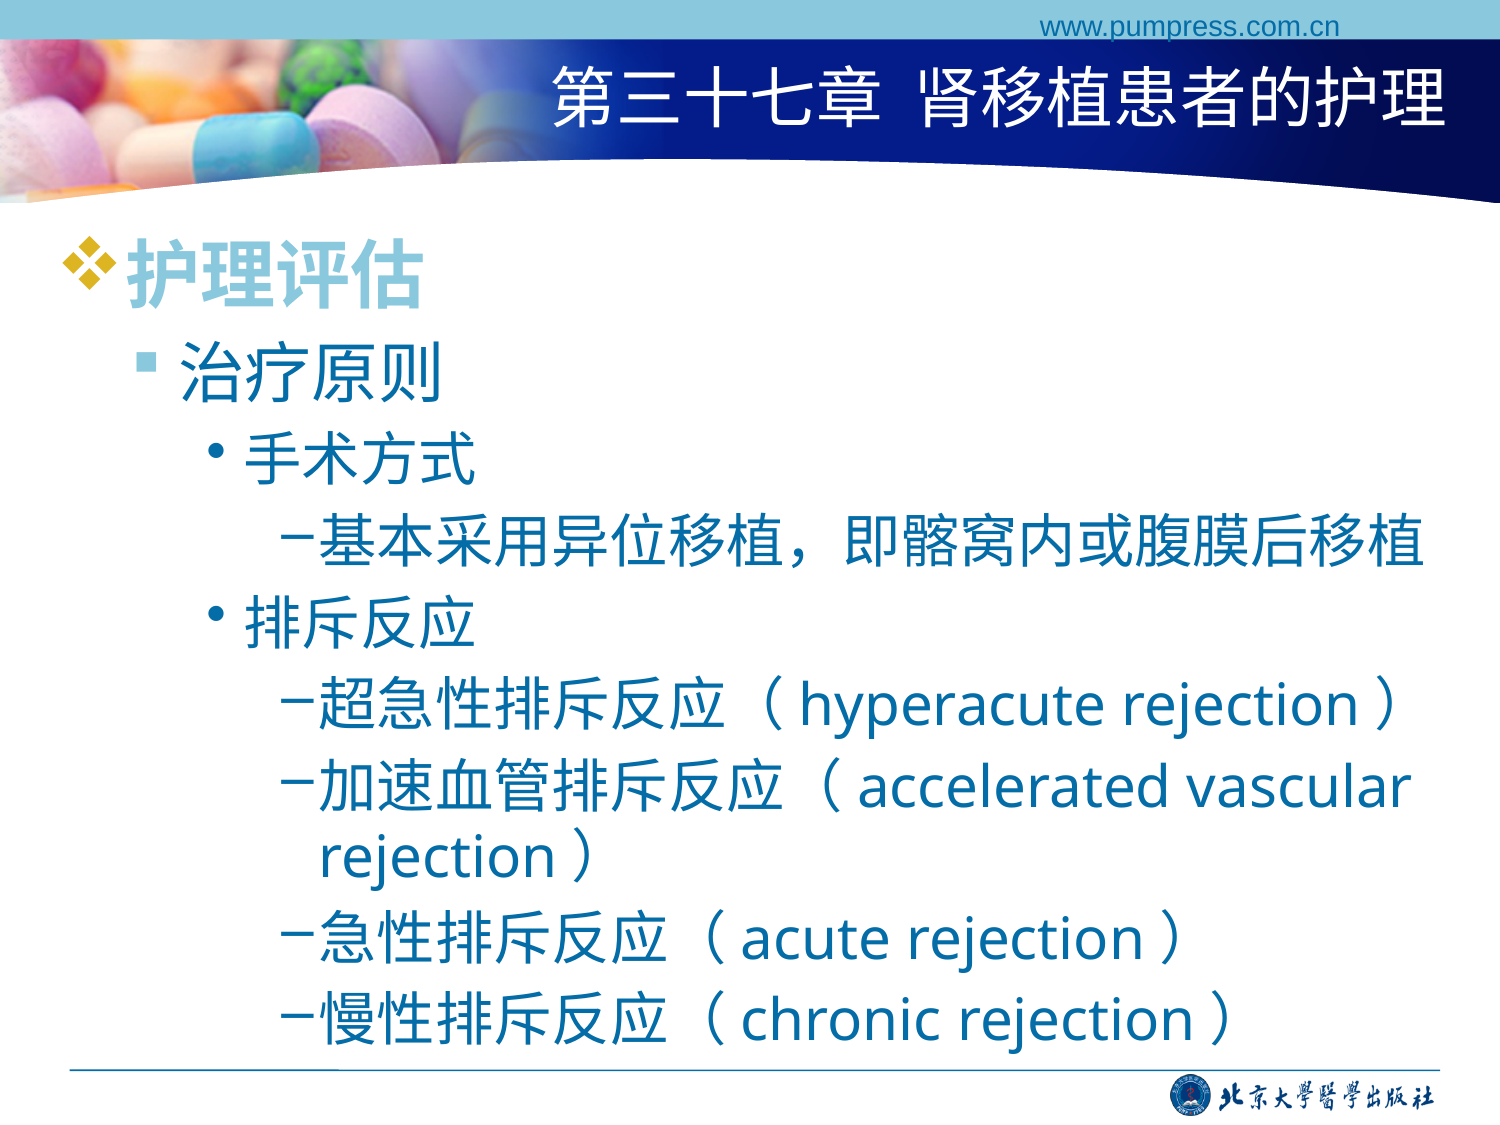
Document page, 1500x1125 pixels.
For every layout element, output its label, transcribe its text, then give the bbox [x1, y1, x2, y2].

picture [0, 40, 1500, 203]
slide_number www.pumpress.com.cn [1025, 0, 1463, 38]
list 护理评估 治疗原则 手术方式 基本采用异位移植，即髂窝内或腹膜后移植 排斥反应 超急性排斥反应（hyperacute rejection） 加速血管排斥反应（accelerated vascular rejection） 急性排斥反应（acute rejection） 慢性排斥反应（chronic rejection） [41, 219, 1471, 1021]
picture [1170, 1074, 1436, 1118]
title 第三十七章 肾移植患者的护理 [137, 49, 1463, 143]
